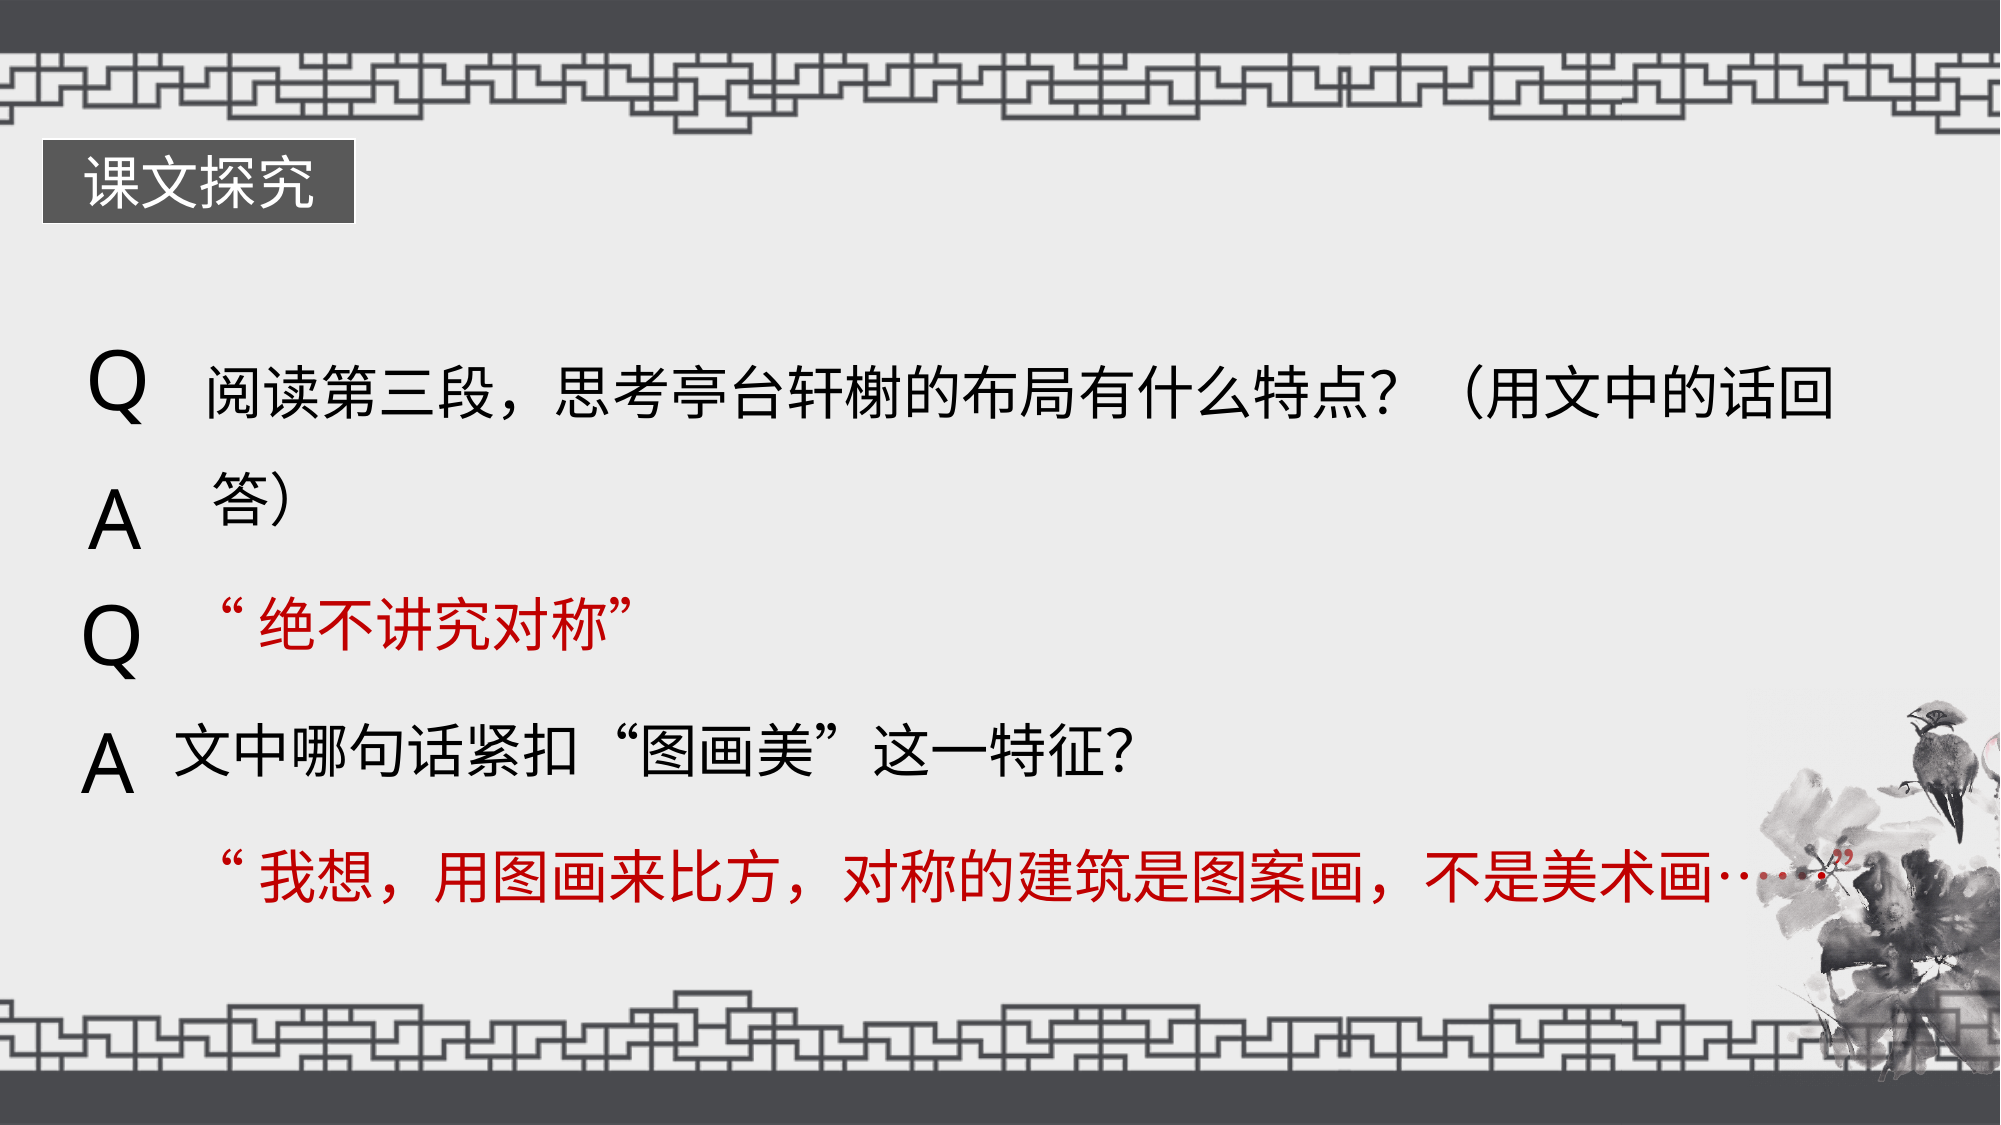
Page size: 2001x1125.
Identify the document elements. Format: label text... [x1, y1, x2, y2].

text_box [0, 0, 2000, 136]
text_box Q [64, 575, 159, 690]
text_box A [73, 458, 157, 574]
picture [1709, 687, 2000, 1087]
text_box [0, 989, 2000, 1125]
text_box 阅读第三段，思考亭台轩榭的布局有什么特点？（用文中的话回答） “绝不讲究对称” 文中哪句话紧扣“图画美”这一特征？ “我想，用图画来比方，对称的建筑是图案画，不是美术画……” [158, 300, 1935, 989]
text_box 课文探究 [42, 139, 355, 224]
text_box A [67, 702, 151, 818]
text_box Q [70, 320, 166, 435]
